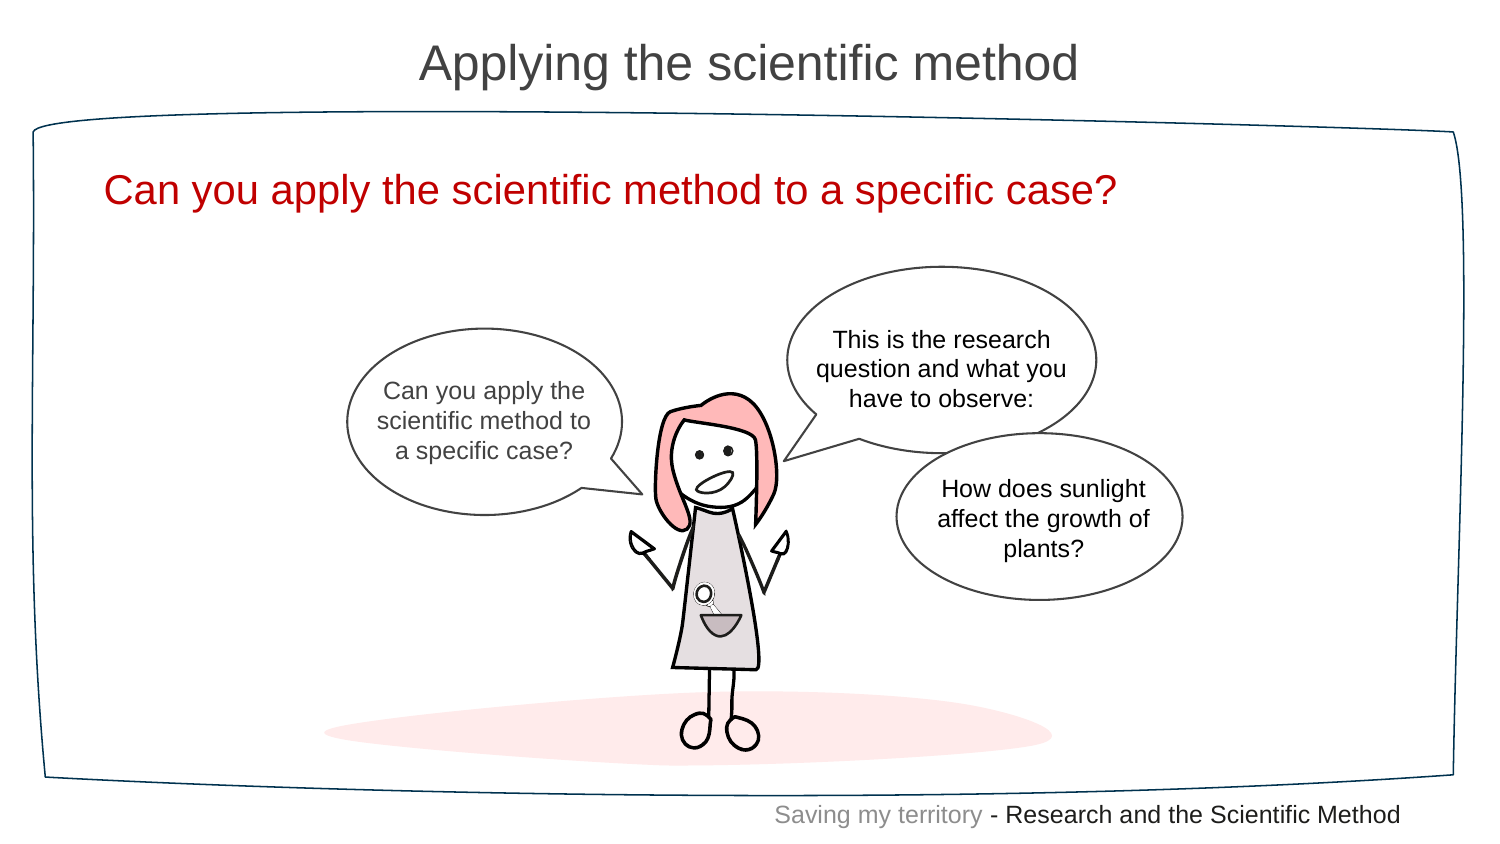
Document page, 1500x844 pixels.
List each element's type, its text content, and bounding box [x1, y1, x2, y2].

text_box [802, 442, 849, 456]
text_box [32, 111, 1464, 790]
text_box Applying the scientific method [0, 20, 1499, 106]
text_box [868, 442, 972, 454]
text_box [953, 583, 1126, 600]
text_box Saving my territory - Research and the Scientific Method [88, 790, 1417, 844]
text_box [324, 691, 1053, 766]
text_box Can you apply the scientific method to a specific case? [355, 360, 614, 478]
text_box [813, 266, 1071, 308]
text_box [787, 325, 798, 393]
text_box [629, 393, 798, 752]
text_box [939, 433, 1140, 457]
text_box [896, 491, 903, 542]
text_box How does sunlight affect the growth of plants? [903, 457, 1184, 583]
text_box This is the research question and what you have to observe: [798, 308, 1085, 442]
text_box Can you apply the scientific method to a specific case? [88, 147, 1417, 234]
text_box [1085, 325, 1097, 395]
